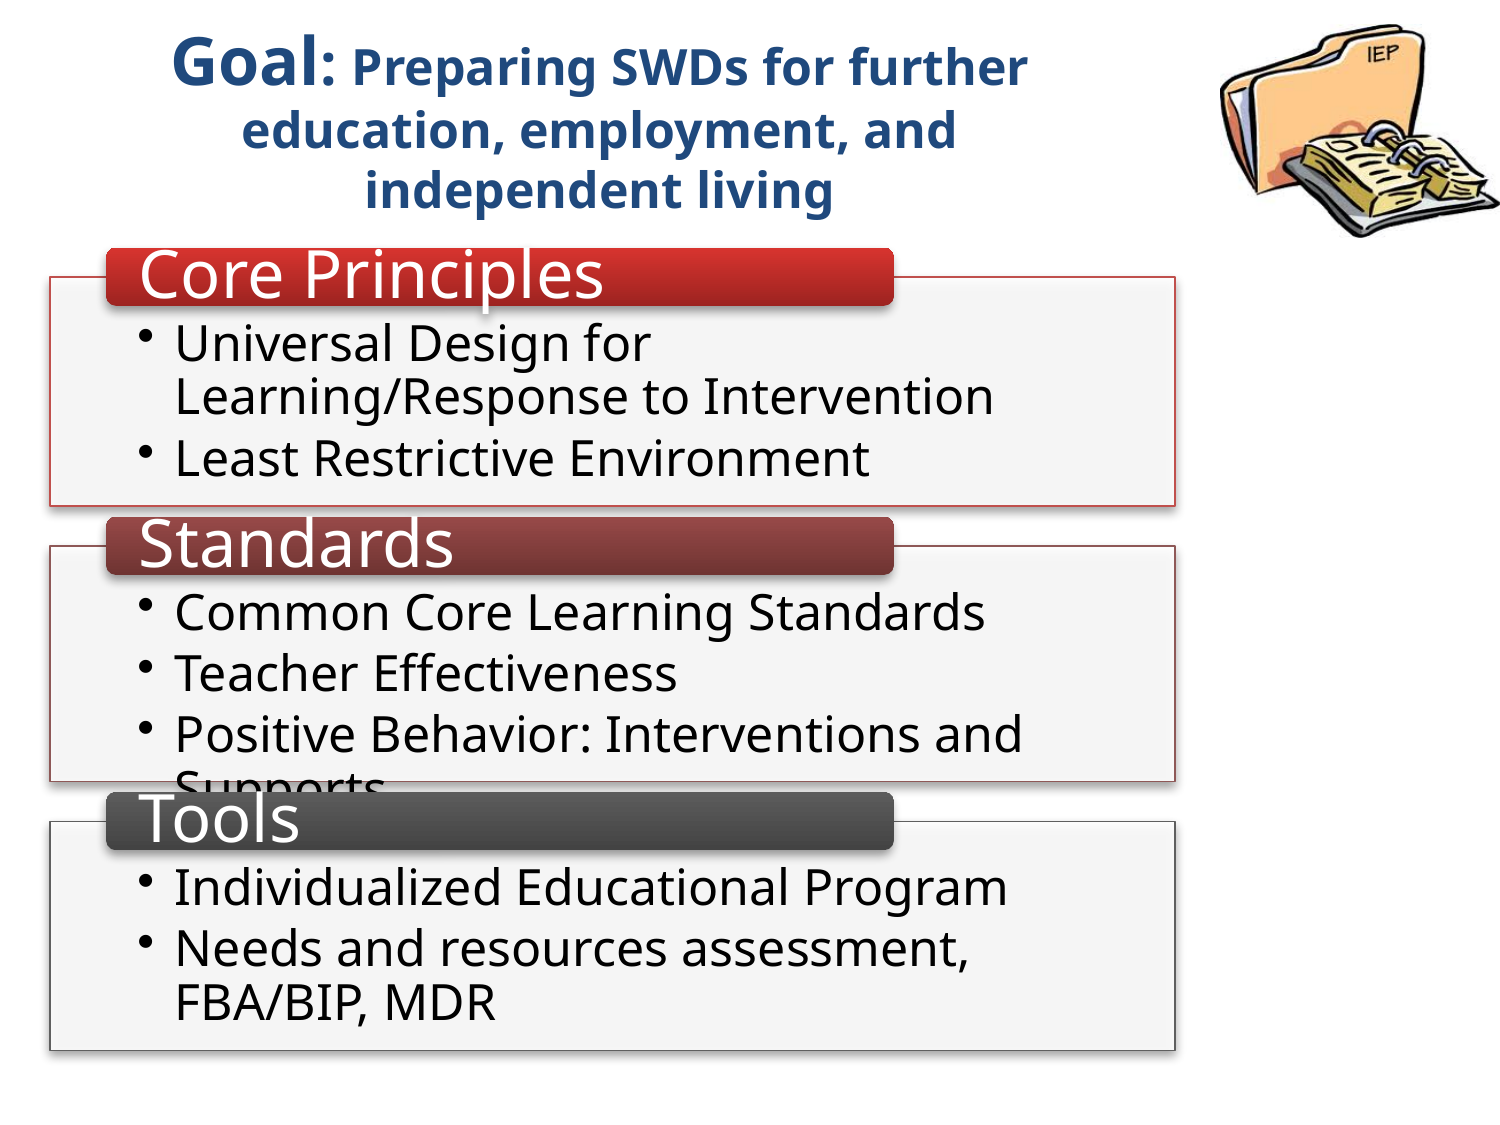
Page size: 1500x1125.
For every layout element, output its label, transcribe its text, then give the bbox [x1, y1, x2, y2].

title Goal: Preparing SWDs for further education, employment, and independent living [74, 24, 1126, 213]
picture [1220, 24, 1500, 238]
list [49, 243, 1176, 1056]
